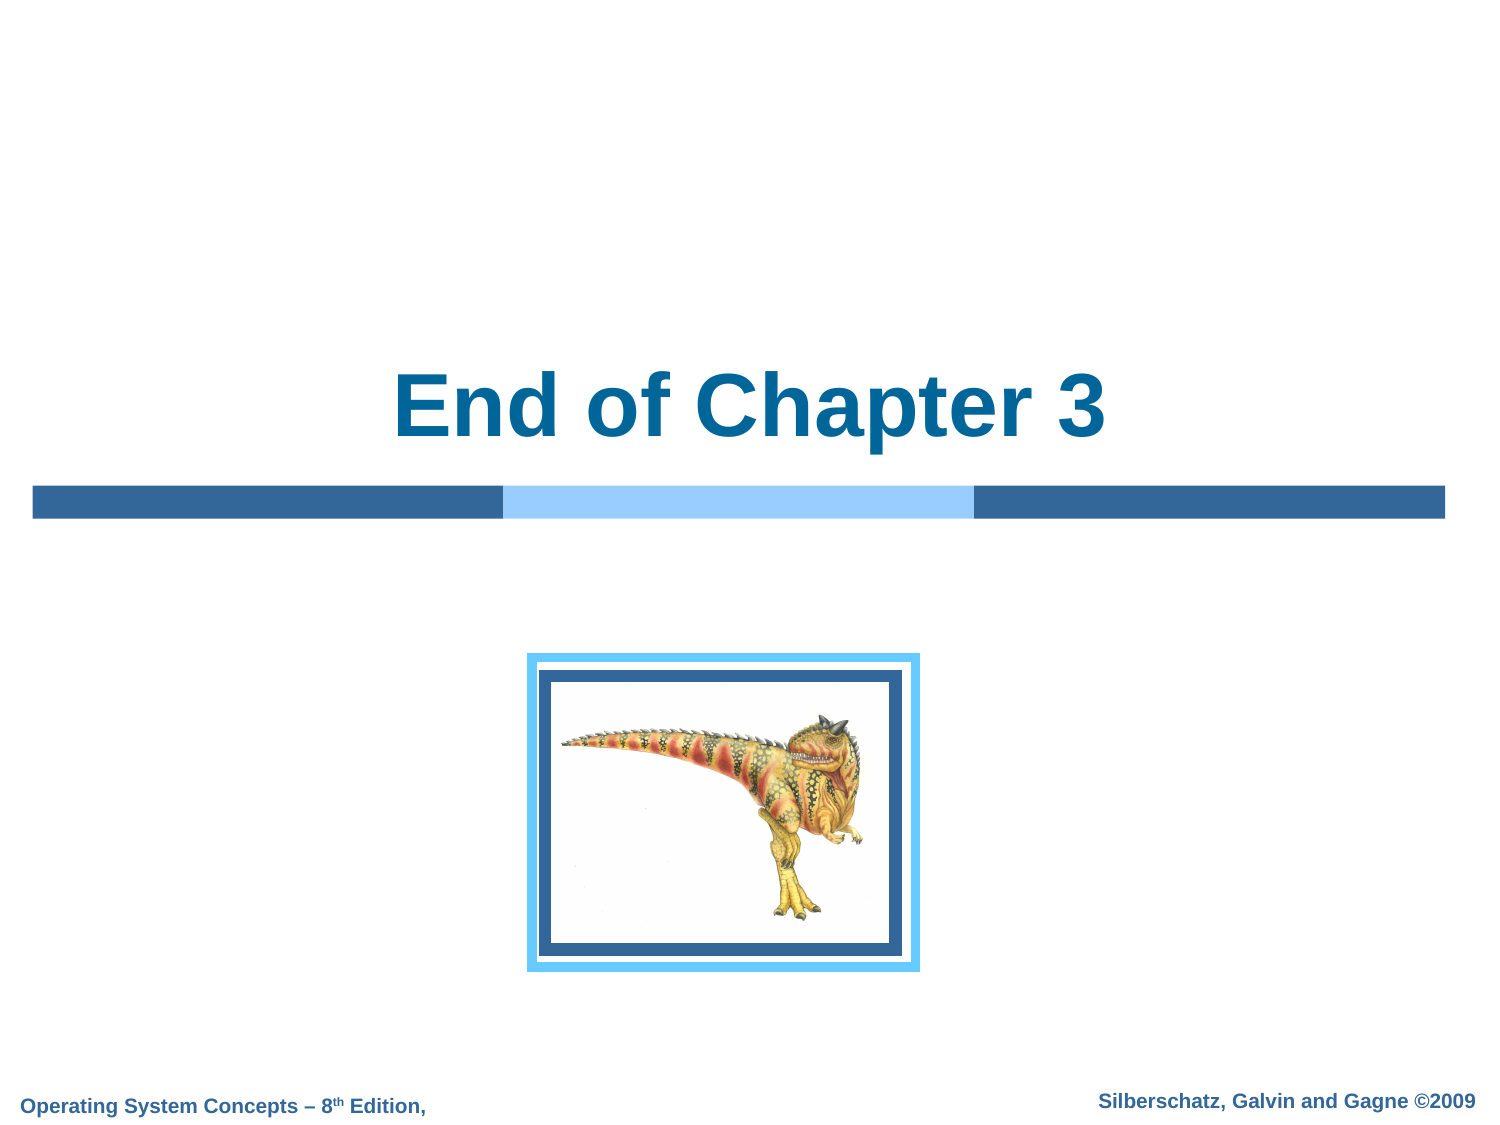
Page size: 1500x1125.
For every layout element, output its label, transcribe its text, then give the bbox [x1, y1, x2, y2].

title End of Chapter 3 [112, 112, 1388, 462]
picture [551, 682, 889, 943]
